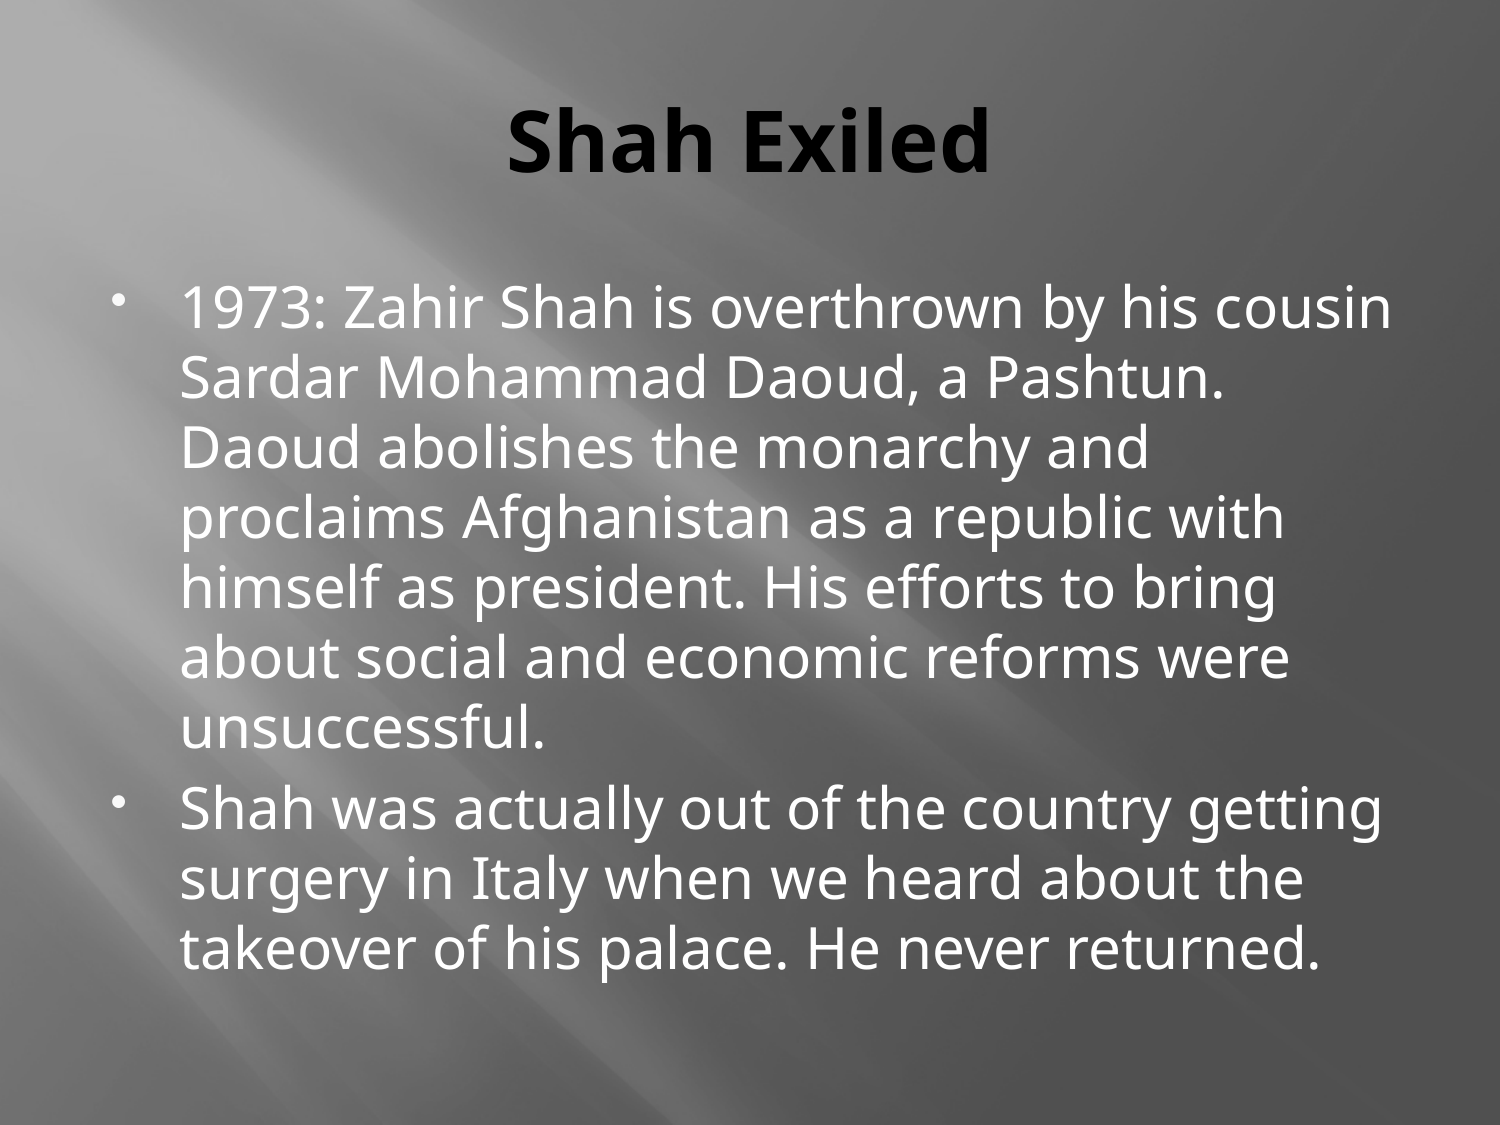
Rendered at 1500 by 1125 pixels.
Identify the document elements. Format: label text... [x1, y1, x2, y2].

list 1973: Zahir Shah is overthrown by his cousin Sardar Mohammad Daoud, a Pashtun. Daoud abolishes the monarchy and proclaims Afghanistan as a republic with himself as president. His efforts to bring about social and economic reforms were unsuccessful. Shah was actually out of the country getting surgery in Italy when we heard about the takeover of his palace. He never returned. [75, 262, 1425, 1035]
title Shah Exiled [75, 45, 1425, 233]
